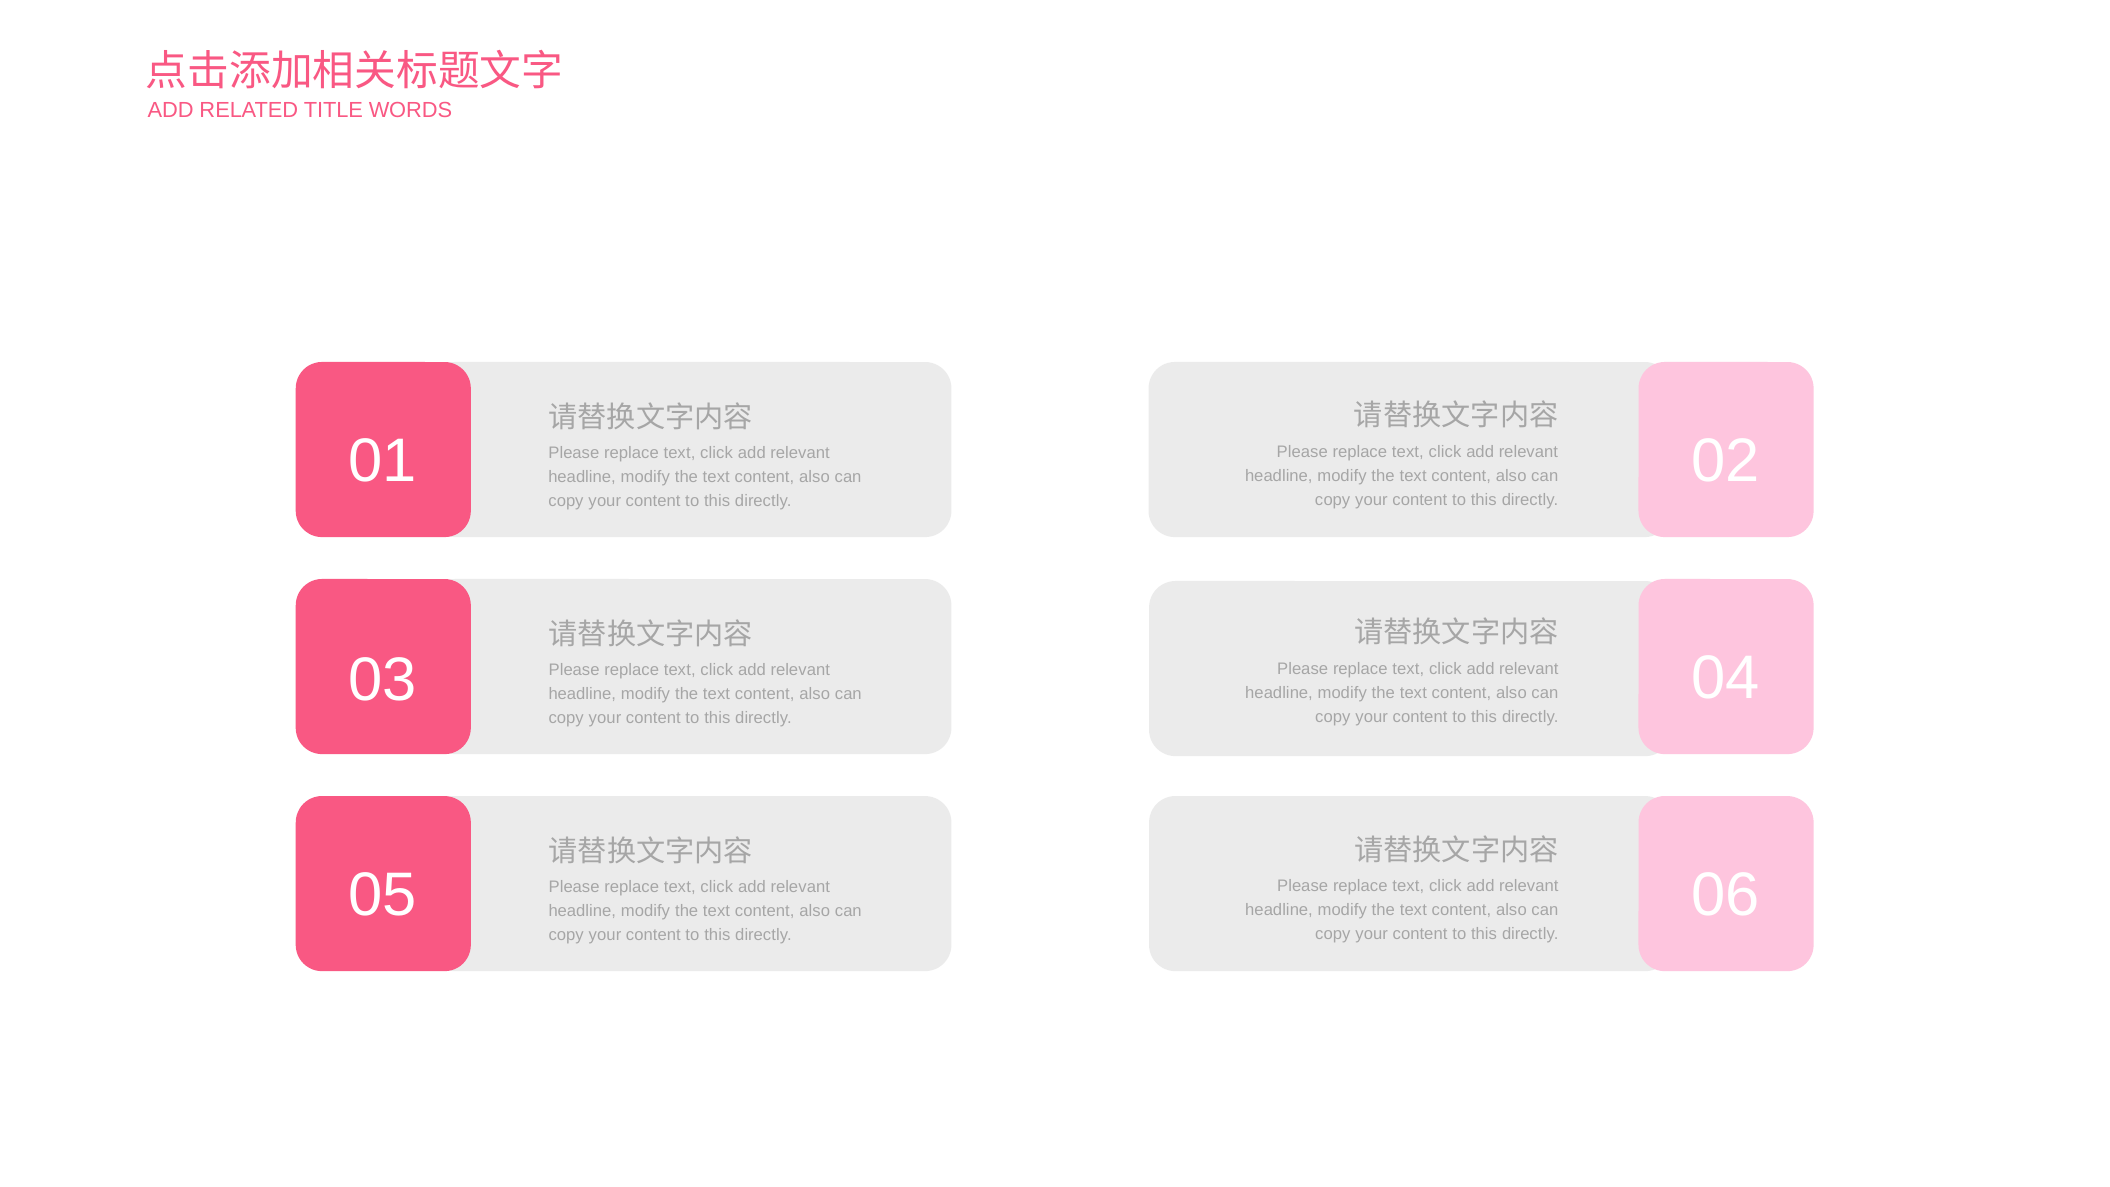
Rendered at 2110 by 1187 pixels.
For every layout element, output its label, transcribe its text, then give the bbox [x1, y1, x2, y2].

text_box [295, 361, 1814, 972]
text_box ADD RELATED TITLE WORDS [147, 96, 453, 123]
text_box 点击添加相关标题文字 [145, 43, 564, 95]
